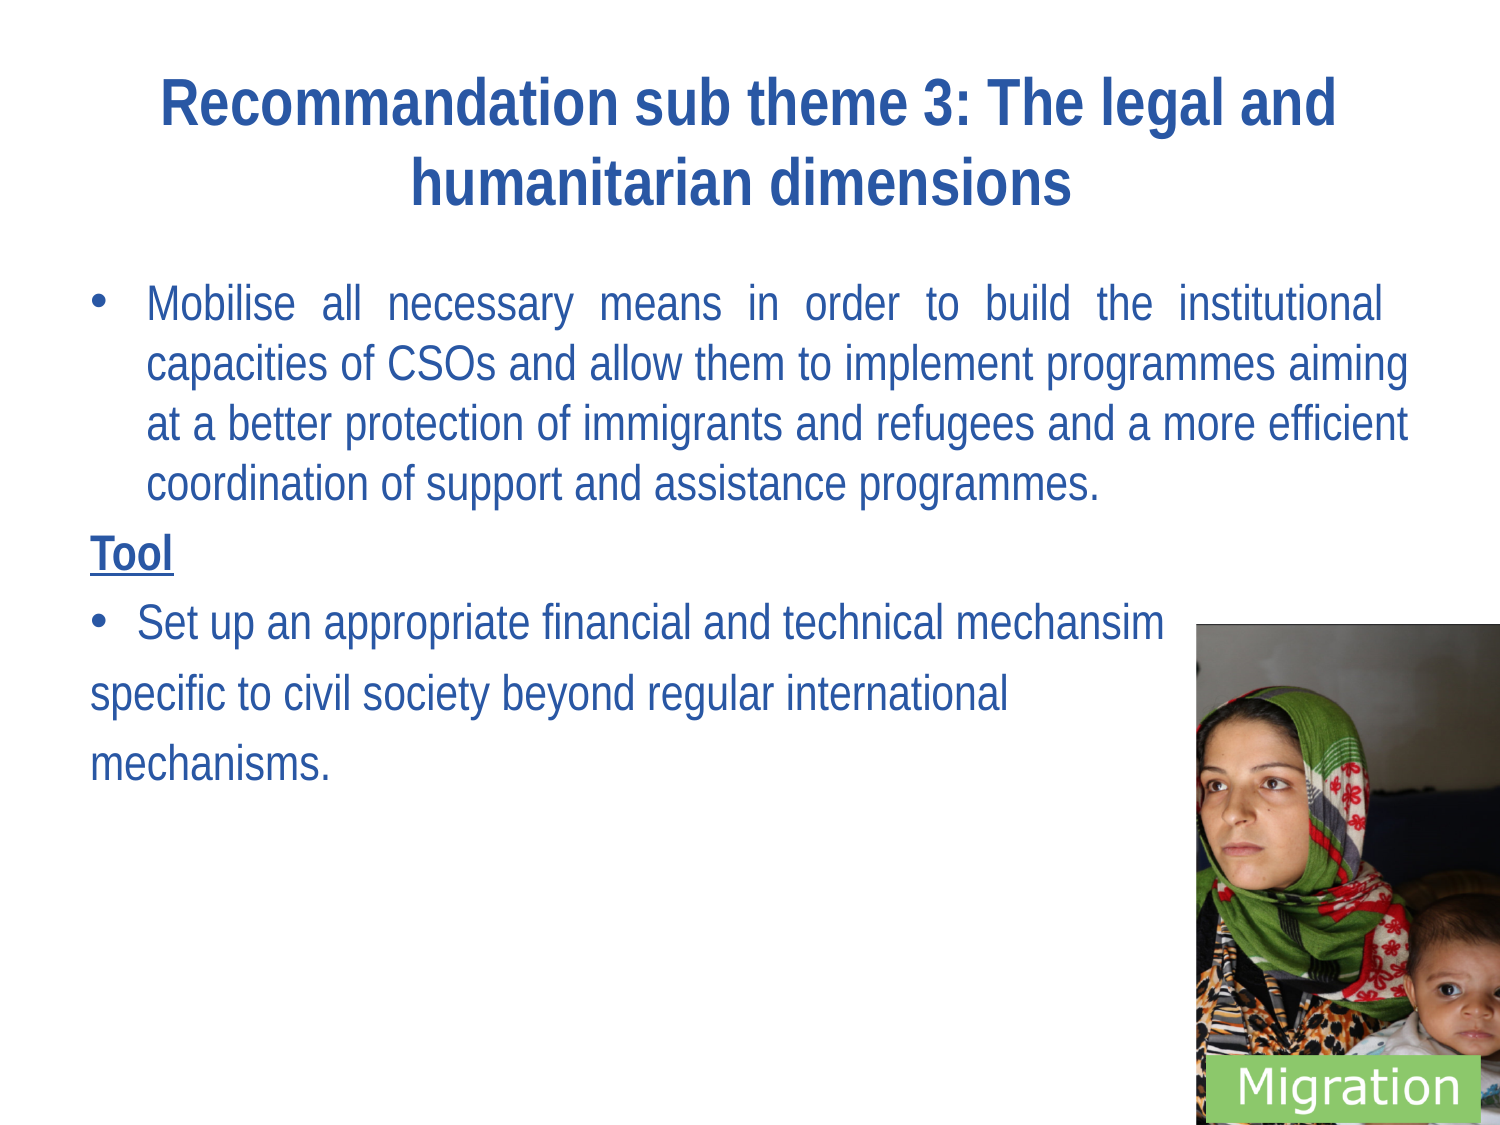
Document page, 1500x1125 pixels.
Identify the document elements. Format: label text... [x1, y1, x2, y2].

picture [1196, 624, 1500, 1125]
list Mobilise all necessary means in order to build the institutional capacities of CSOs and allow them to implement programmes aiming at a better protection of immigrants and refugees and a more efficient coordination of support and assistance programmes. Tool Set up an appropriate financial and technical mechansim specific to civil society beyond regular international mechanisms. [75, 262, 1425, 1005]
title Recommandation sub theme 3: The legal and humanitarian dimensions [75, 45, 1425, 233]
